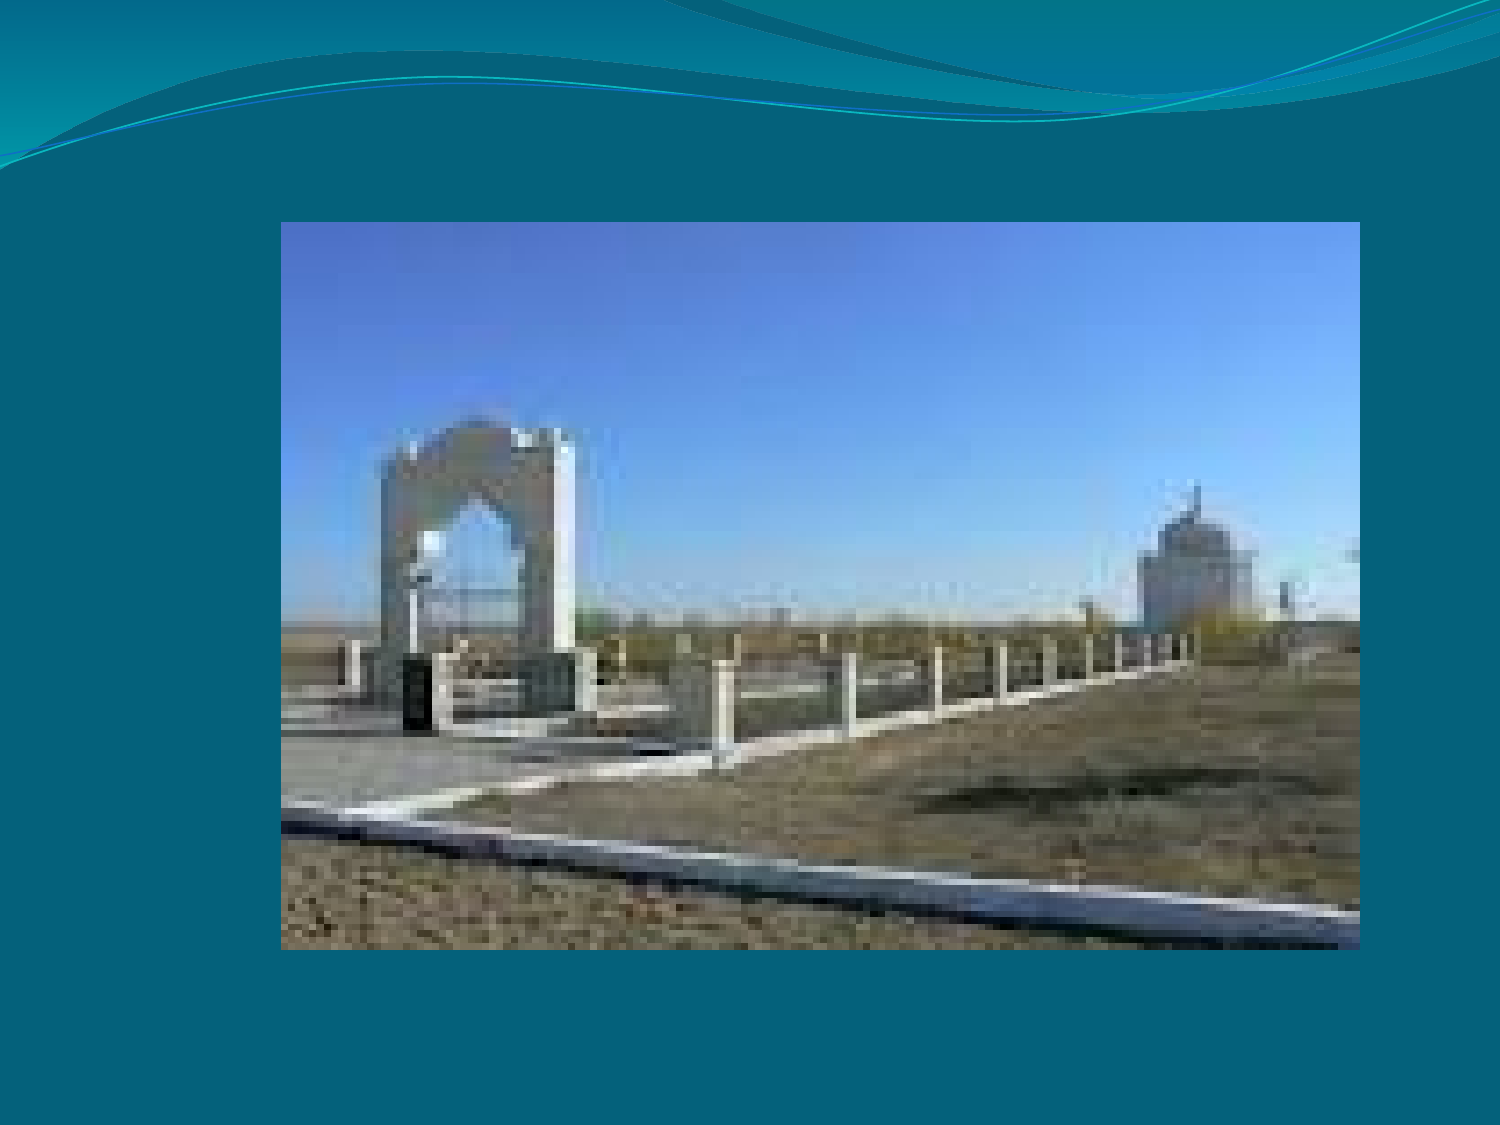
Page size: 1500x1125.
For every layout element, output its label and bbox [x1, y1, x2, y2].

picture [282, 223, 1359, 949]
